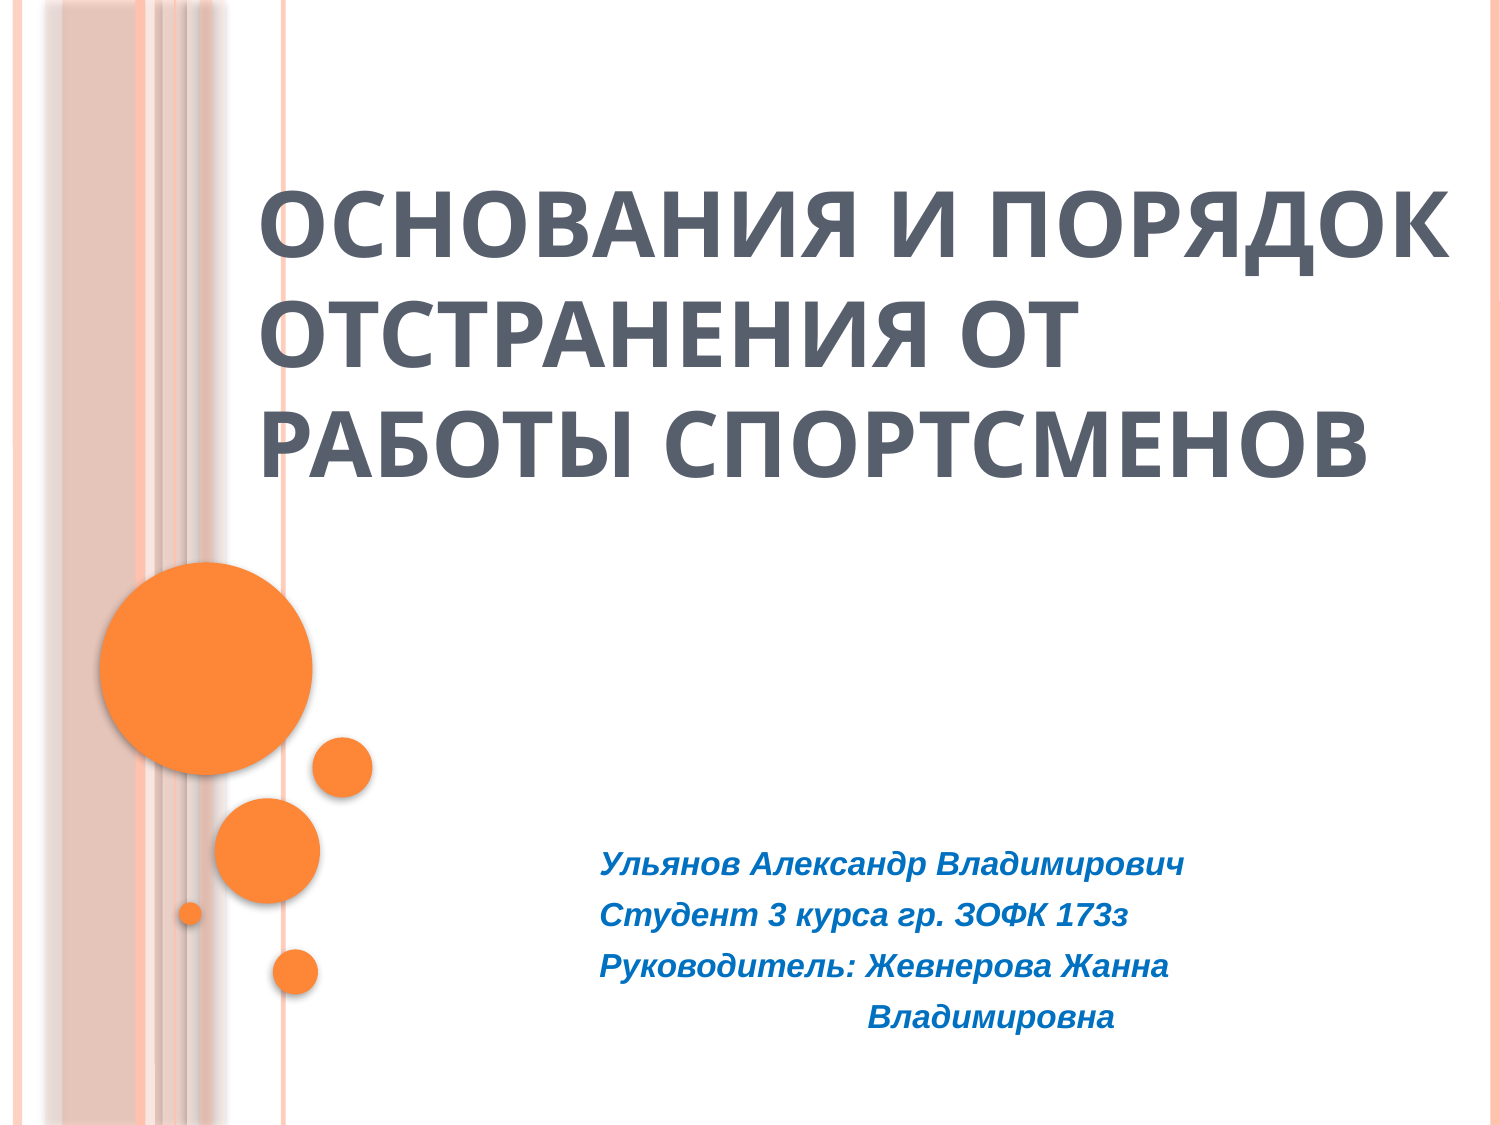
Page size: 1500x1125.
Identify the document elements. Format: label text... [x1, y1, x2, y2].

title Основания и порядок отстранения от работы спортсменов [242, 54, 1476, 504]
subtitle Ульянов Александр Владимирович Студент 3 курса гр. ЗОФК 173з Руководитель: Жевнерова Жанна Владимировна [584, 834, 1447, 1044]
